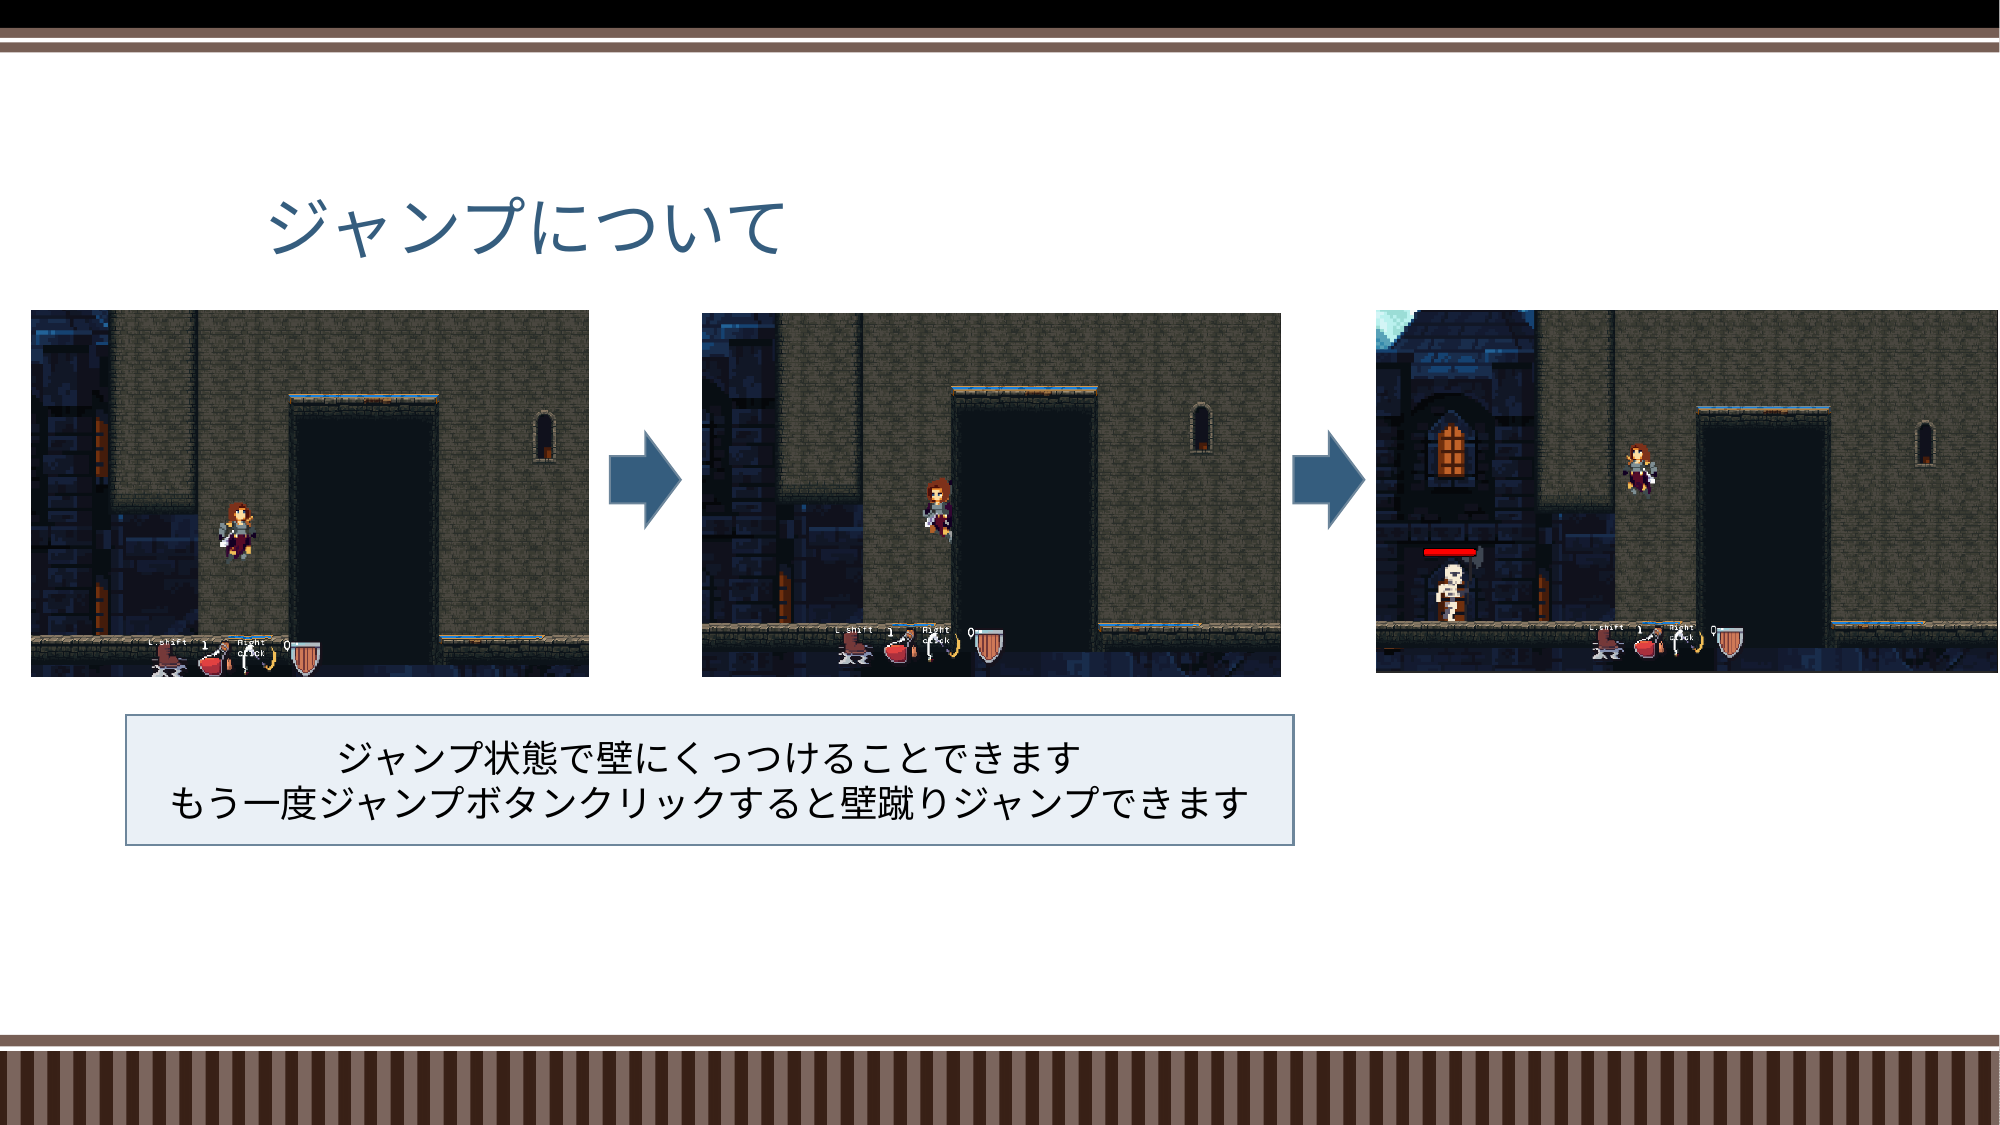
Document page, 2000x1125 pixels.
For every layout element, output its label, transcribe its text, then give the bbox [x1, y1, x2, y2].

picture [1376, 310, 1998, 673]
title ジャンプについて [249, 99, 1750, 275]
text_box [1292, 429, 1366, 531]
picture [701, 313, 1281, 677]
picture [31, 310, 589, 677]
text_box ジャンプ状態で壁にくっつけることできます もう一度ジャンプボタンクリックすると壁蹴りジャンプできます [125, 714, 1295, 846]
text_box [608, 429, 683, 531]
